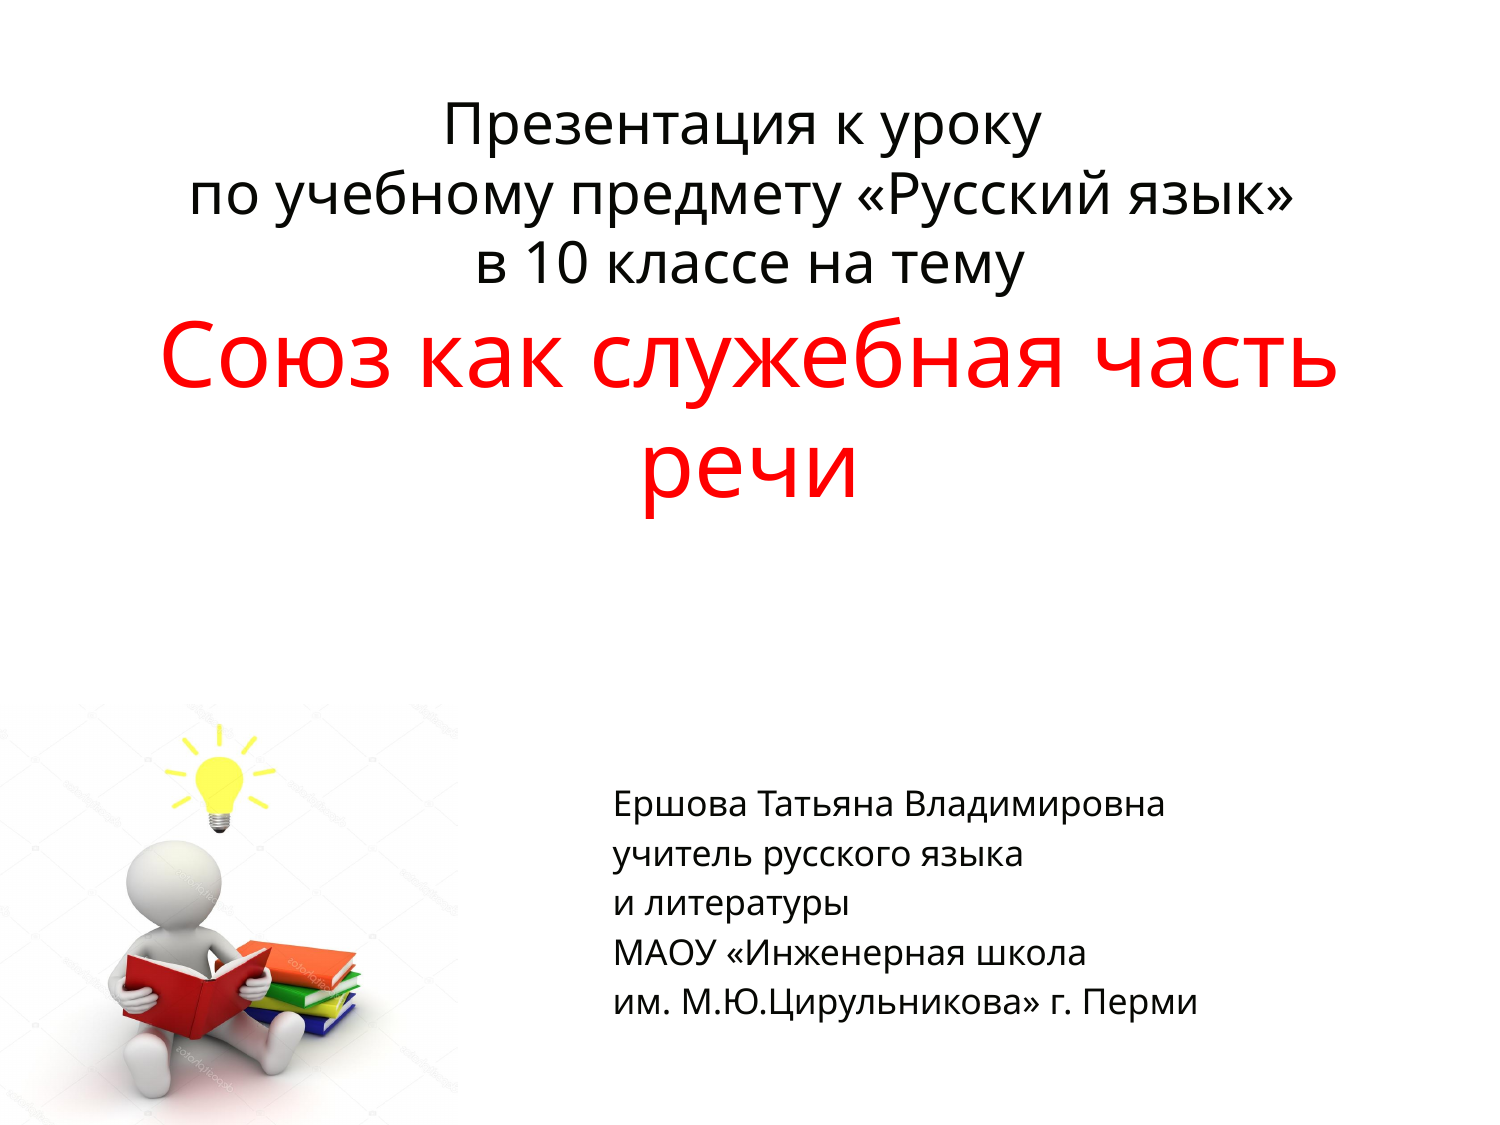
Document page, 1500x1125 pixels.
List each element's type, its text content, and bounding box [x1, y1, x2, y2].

picture [0, 704, 458, 1125]
subtitle Ершова Татьяна Владимировна учитель русского языка и литературы МАОУ «Инженерная школа им. М.Ю.Цирульникова» г. Перми [597, 773, 1500, 1032]
title Презентация к уроку по учебному предмету «Русский язык» в 10 классе на тему Союз как служебная часть речи [35, 35, 1465, 657]
